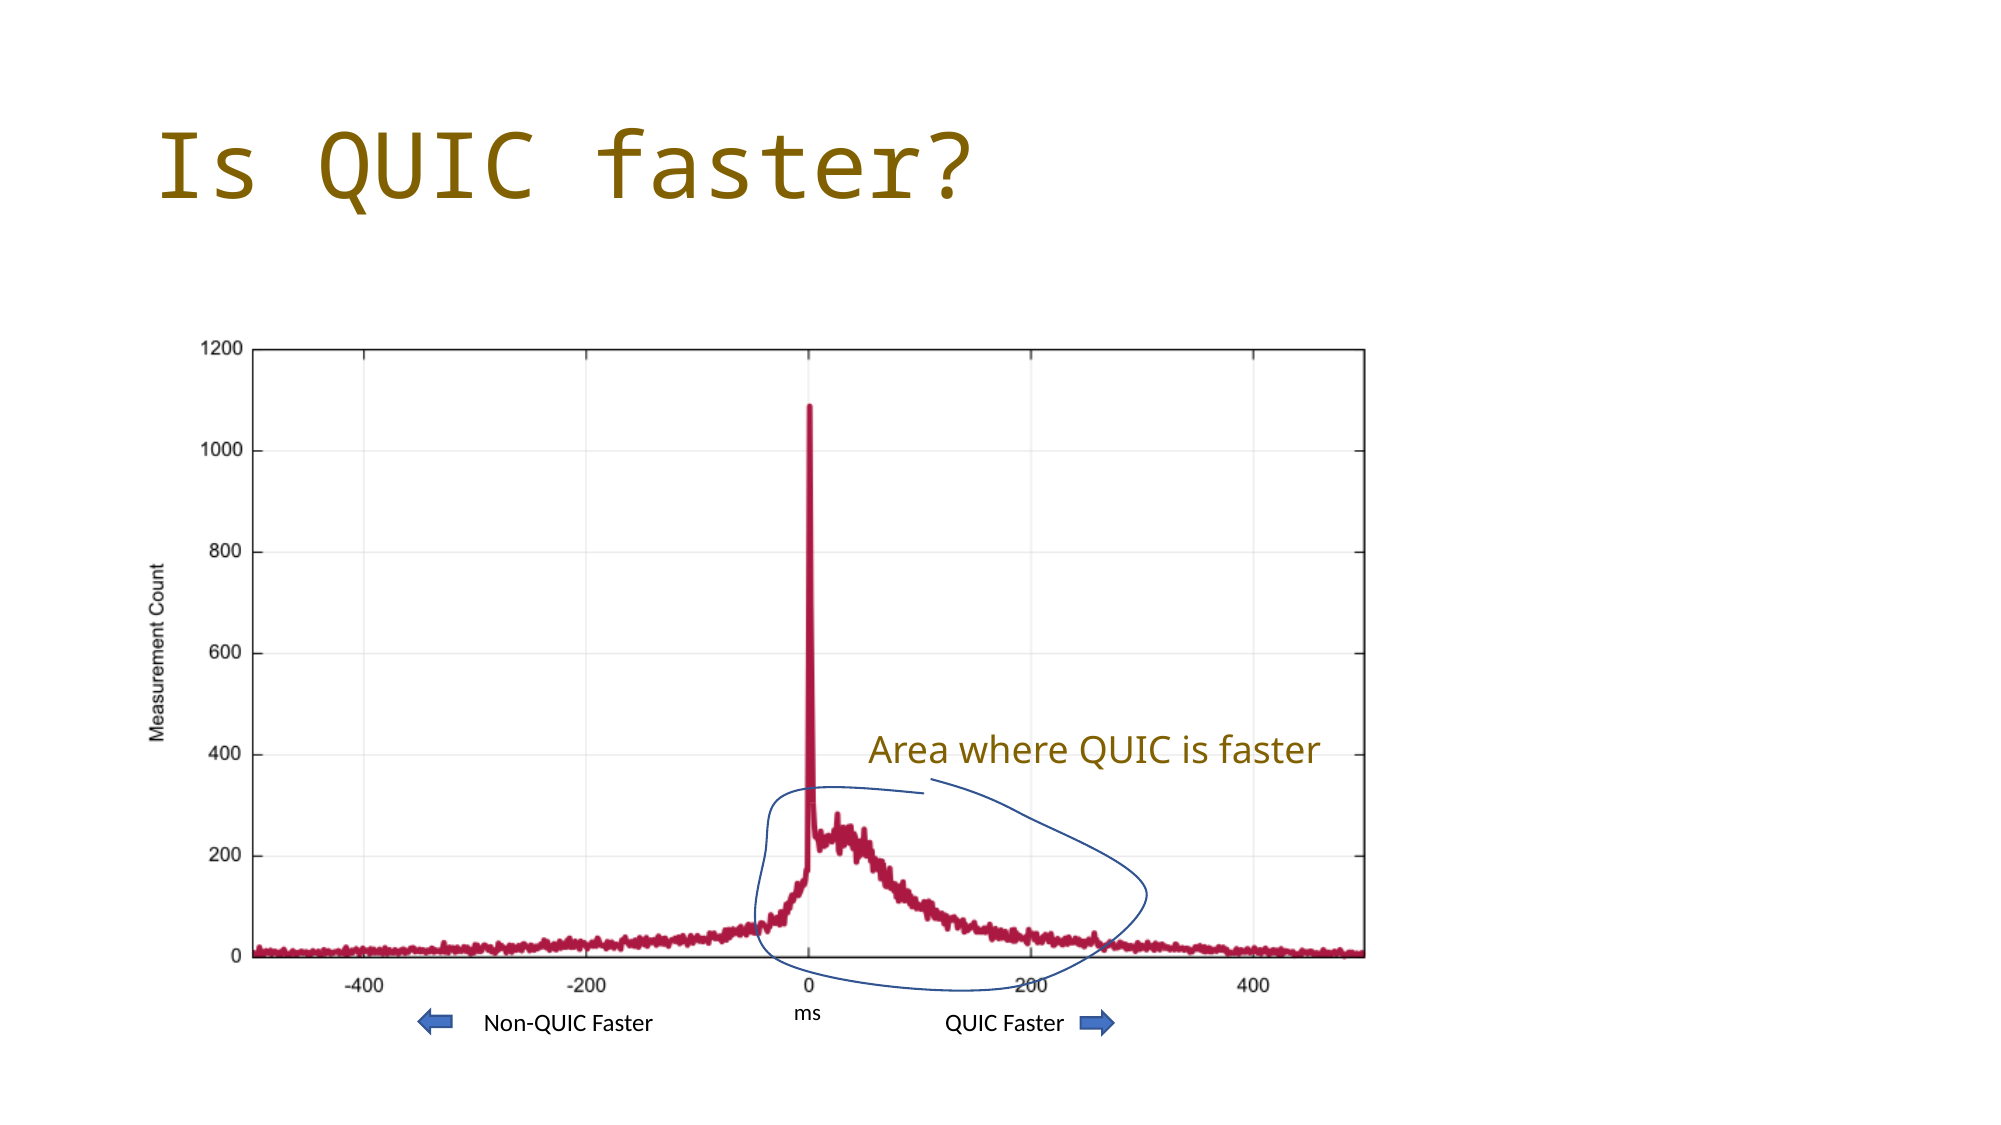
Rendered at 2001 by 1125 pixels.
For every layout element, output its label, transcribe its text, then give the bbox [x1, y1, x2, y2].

text_box [1079, 1009, 1116, 1037]
title Is QUIC faster? [137, 59, 1863, 278]
text_box ms [779, 1001, 837, 1032]
text_box Non-QUIC Faster [469, 1001, 669, 1044]
text_box QUIC Faster [930, 1001, 1080, 1044]
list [137, 328, 1391, 1001]
text_box [417, 1007, 453, 1036]
